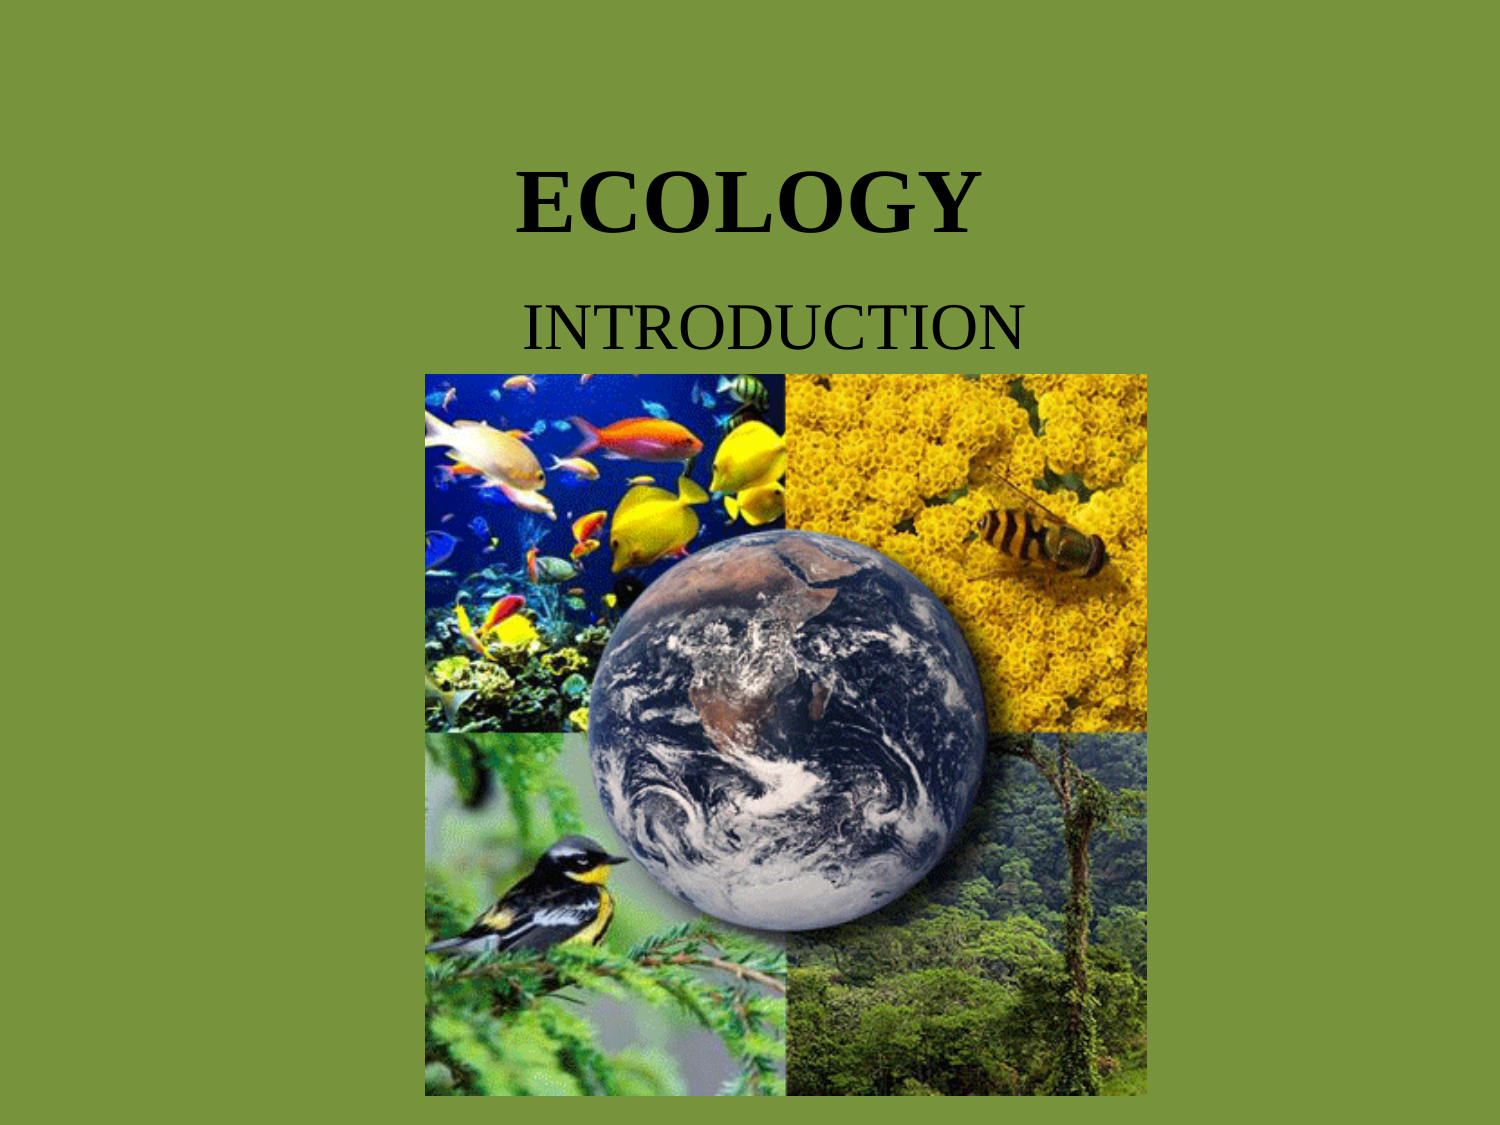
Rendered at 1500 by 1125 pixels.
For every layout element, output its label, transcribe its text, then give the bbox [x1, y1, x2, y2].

title ECOLOGY [112, 75, 1388, 317]
subtitle INTRODUCTION [249, 275, 1300, 375]
picture [424, 374, 1147, 1097]
